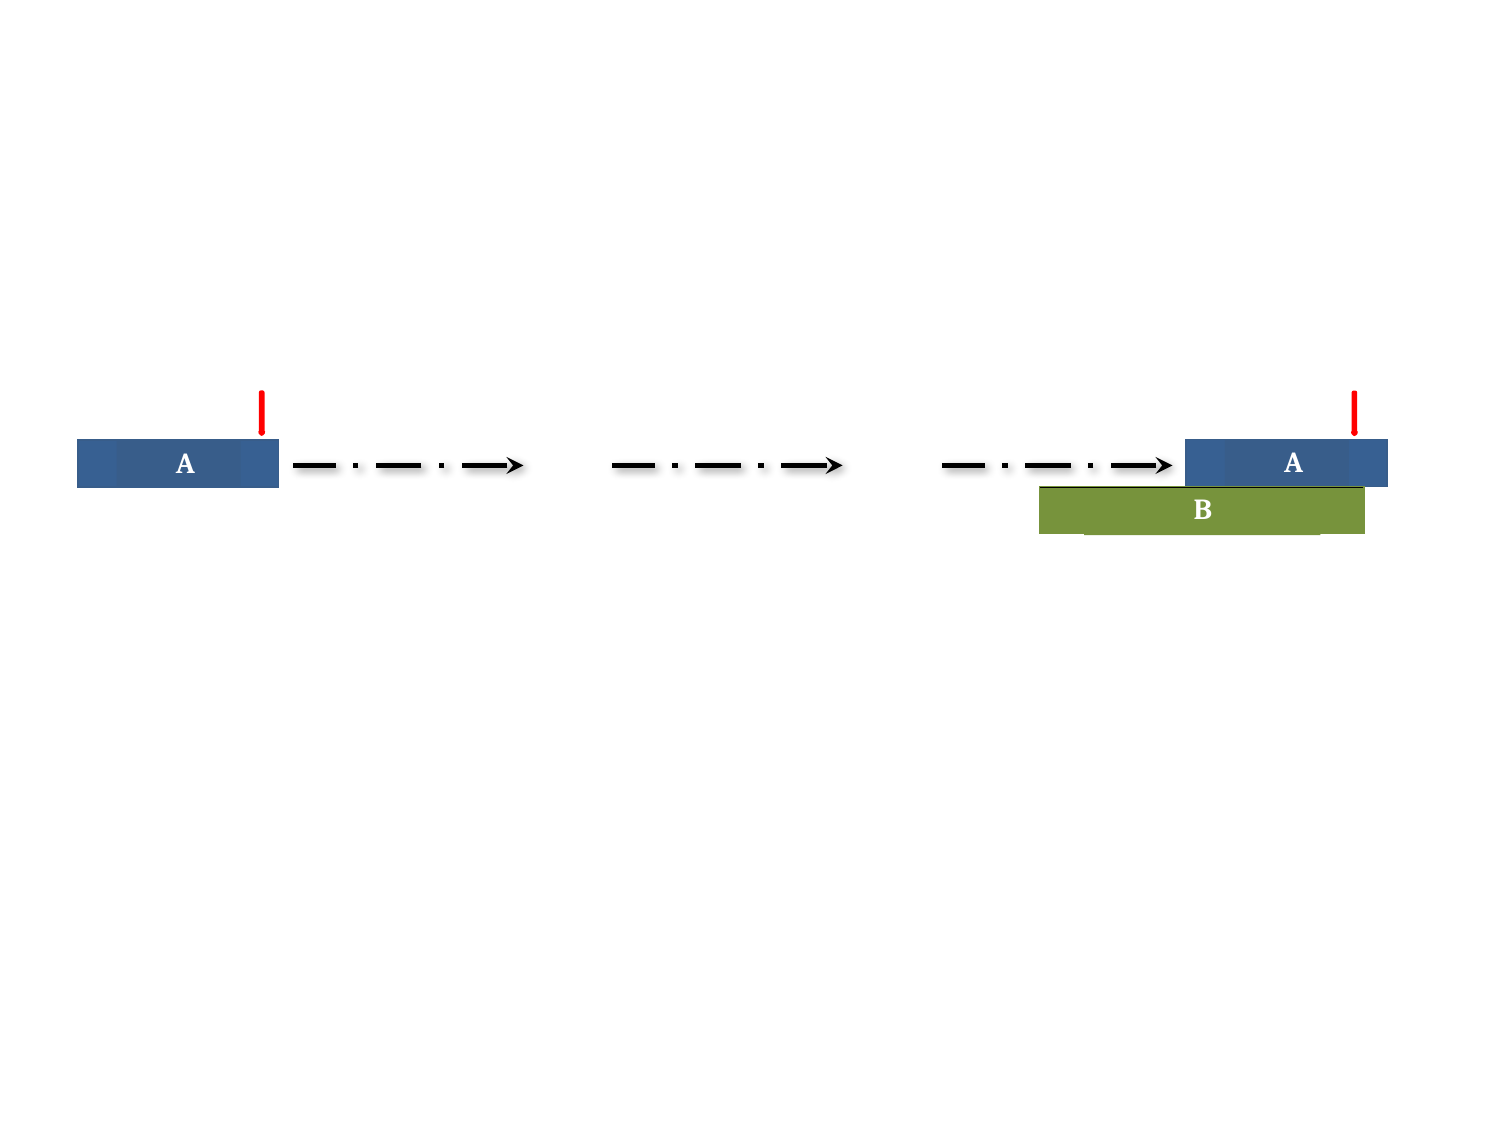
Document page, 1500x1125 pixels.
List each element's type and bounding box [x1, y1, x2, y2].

text_box [77, 392, 1388, 536]
